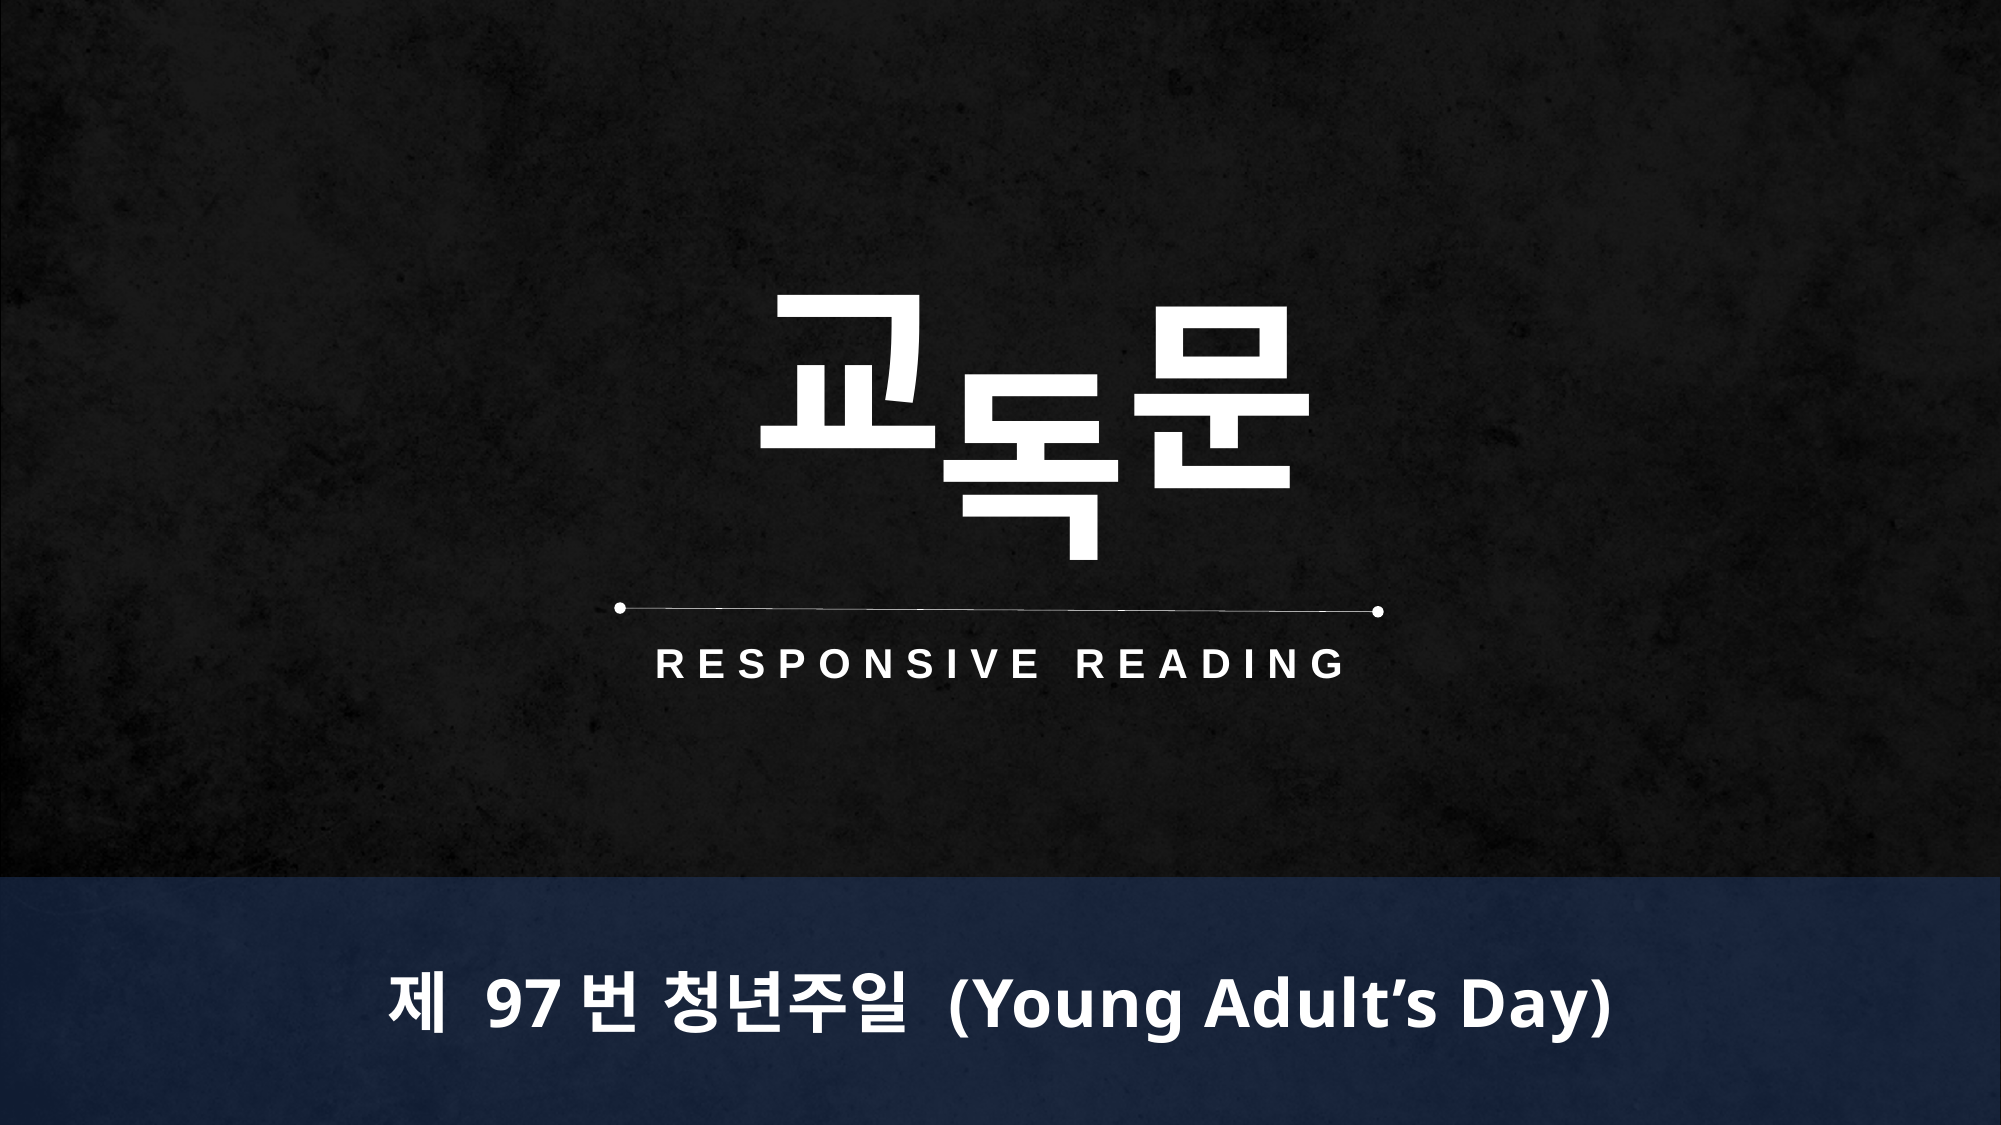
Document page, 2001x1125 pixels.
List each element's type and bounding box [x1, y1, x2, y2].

picture [0, 0, 2001, 1125]
text_box [737, 315, 1262, 514]
text_box [615, 603, 1383, 617]
